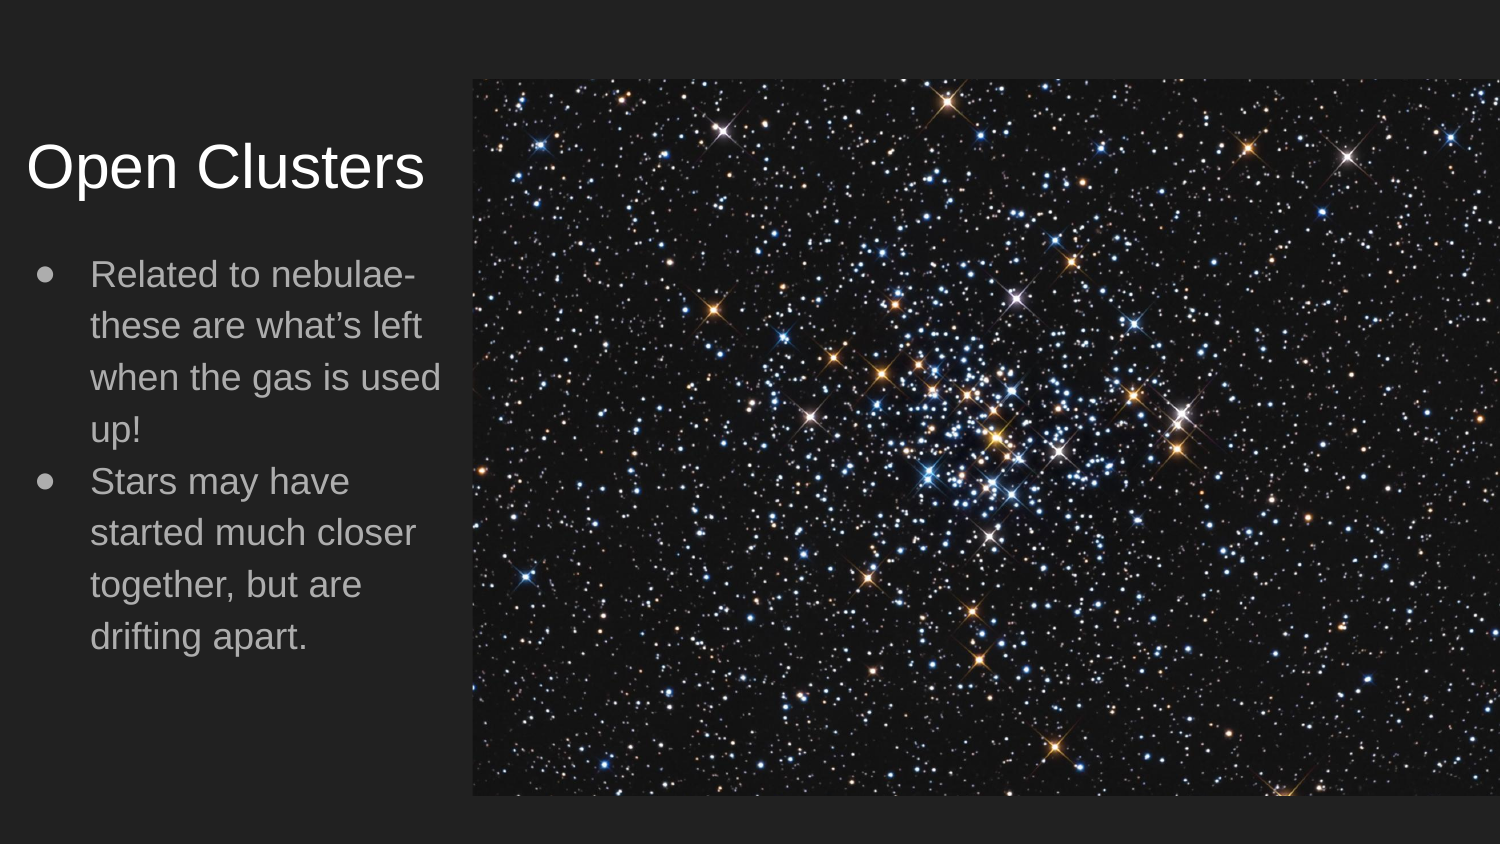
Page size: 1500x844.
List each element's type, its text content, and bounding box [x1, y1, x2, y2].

title Open Clusters [11, 92, 467, 217]
list Related to nebulae- these are what’s left when the gas is used up! Stars may have started much closer together, but are drifting apart. [0, 227, 471, 803]
picture [472, 78, 1500, 797]
